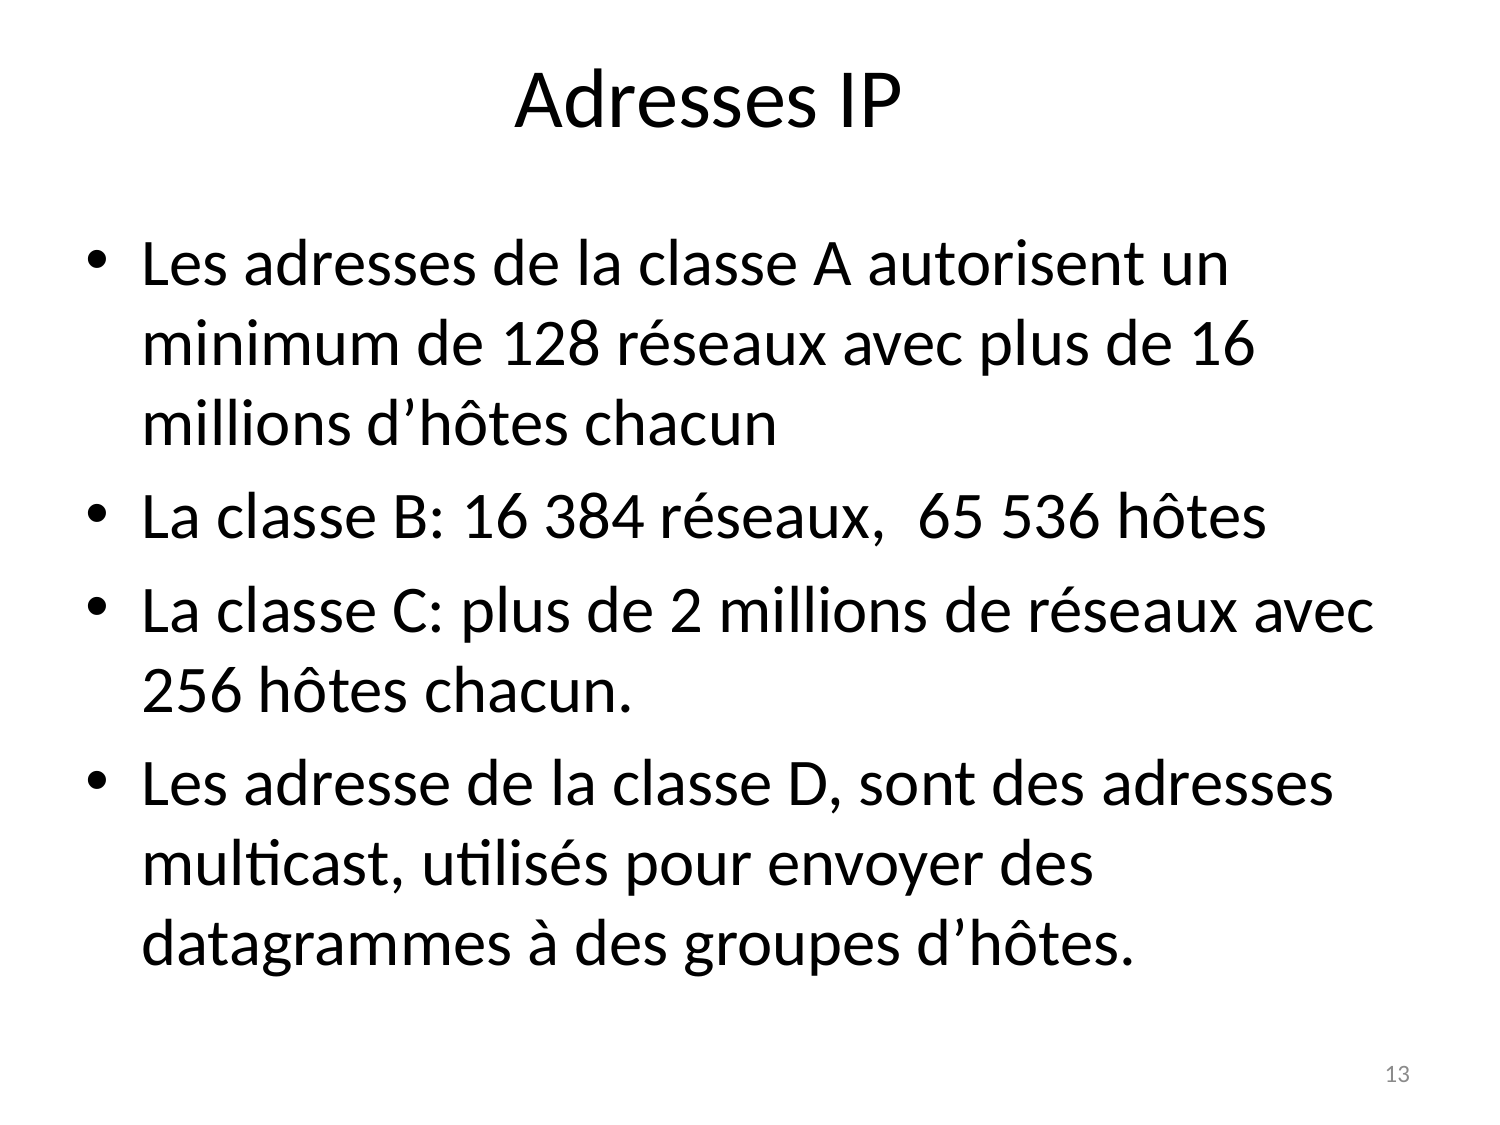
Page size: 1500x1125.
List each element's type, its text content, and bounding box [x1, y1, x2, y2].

list Les adresses de la classe A autorisent un minimum de 128 réseaux avec plus de 16 millions d’hôtes chacun La classe B: 16 384 réseaux, 65 536 hôtes La classe C: plus de 2 millions de réseaux avec 256 hôtes chacun. Les adresse de la classe D, sont des adresses multicast, utilisés pour envoyer des datagrammes à des groupes d’hôtes. [70, 210, 1421, 1001]
title Adresses IP [70, 35, 1348, 153]
slide_number 13 [1074, 1042, 1425, 1103]
